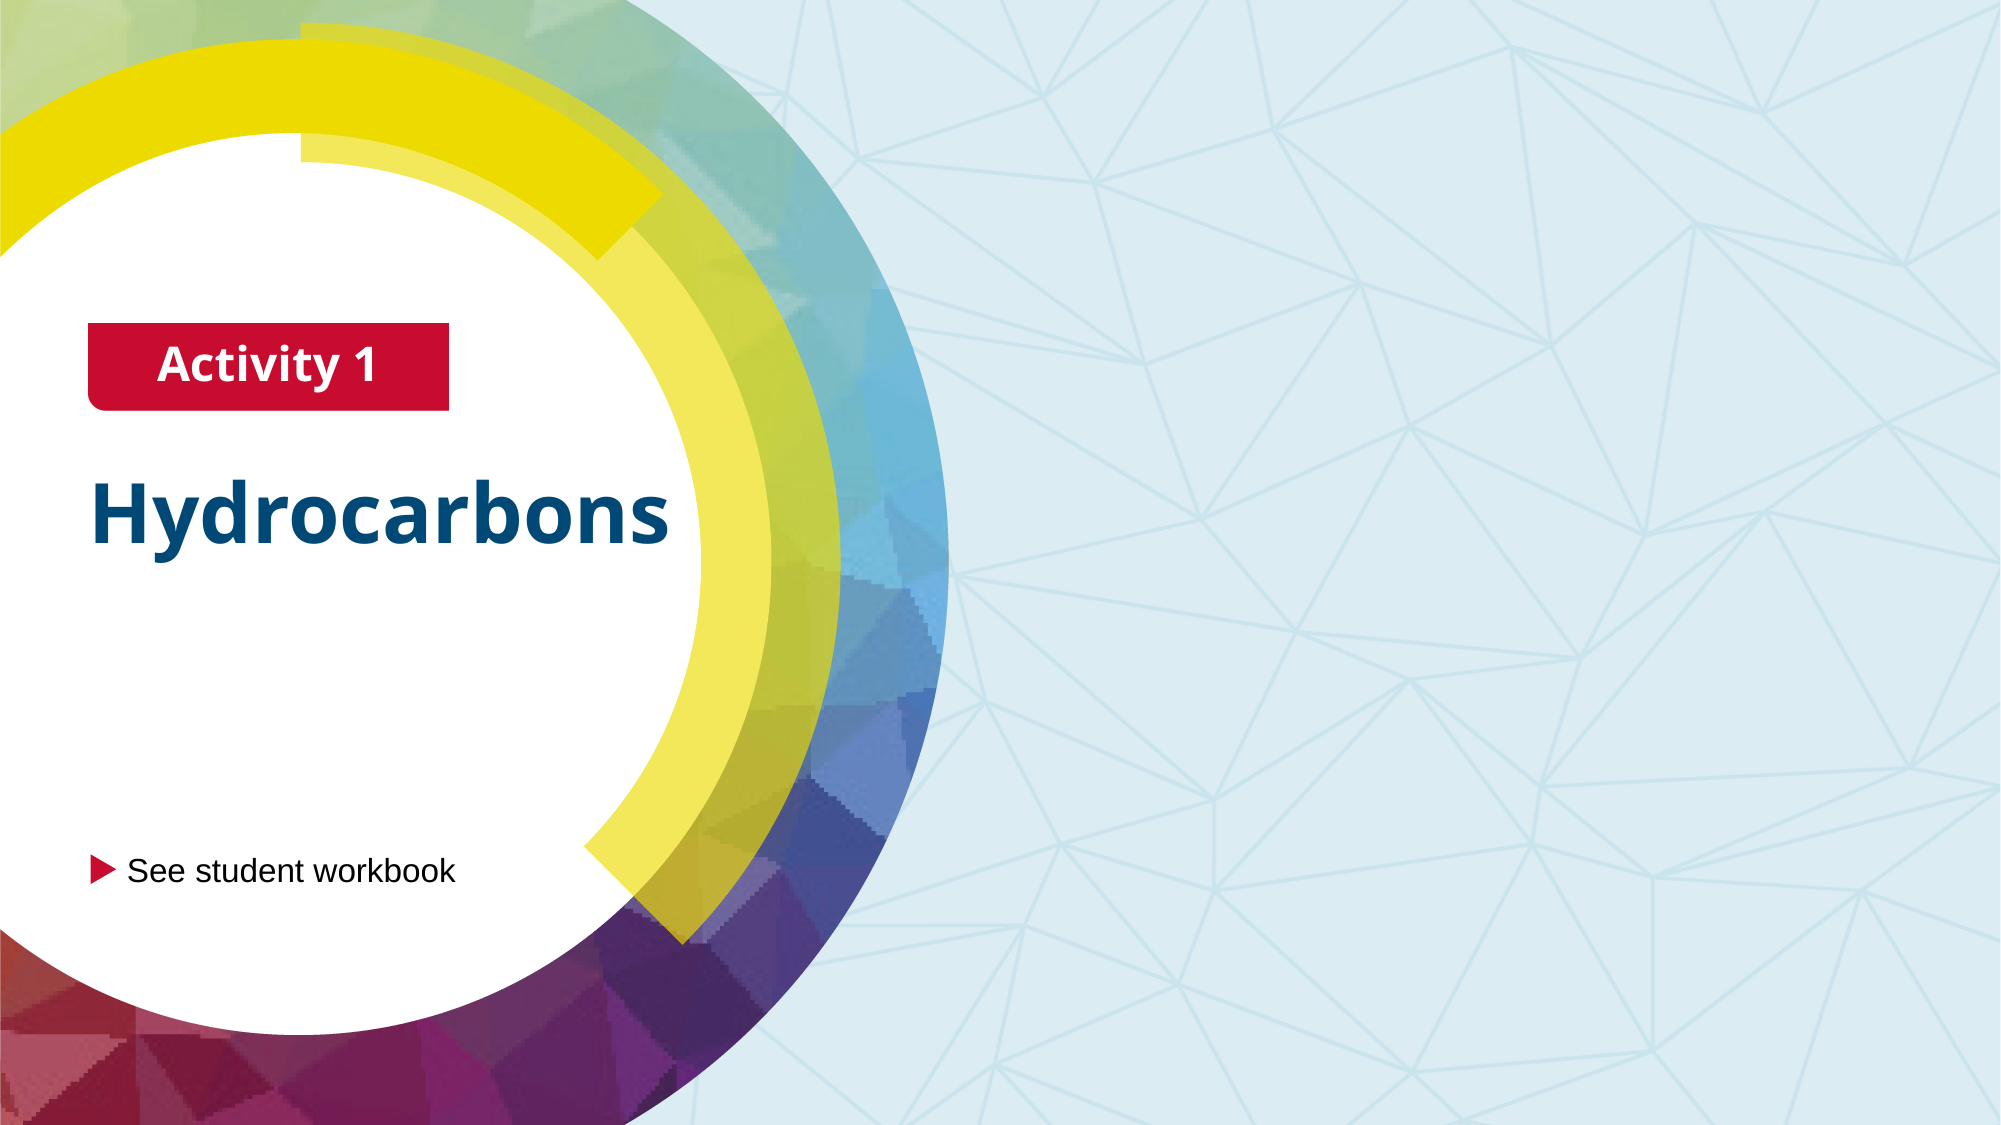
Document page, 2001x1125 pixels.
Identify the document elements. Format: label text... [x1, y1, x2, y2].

title Hydrocarbons [88, 471, 680, 619]
list See student workbook [126, 802, 680, 890]
picture [0, 0, 2001, 1125]
list Activity 1 [88, 323, 449, 410]
